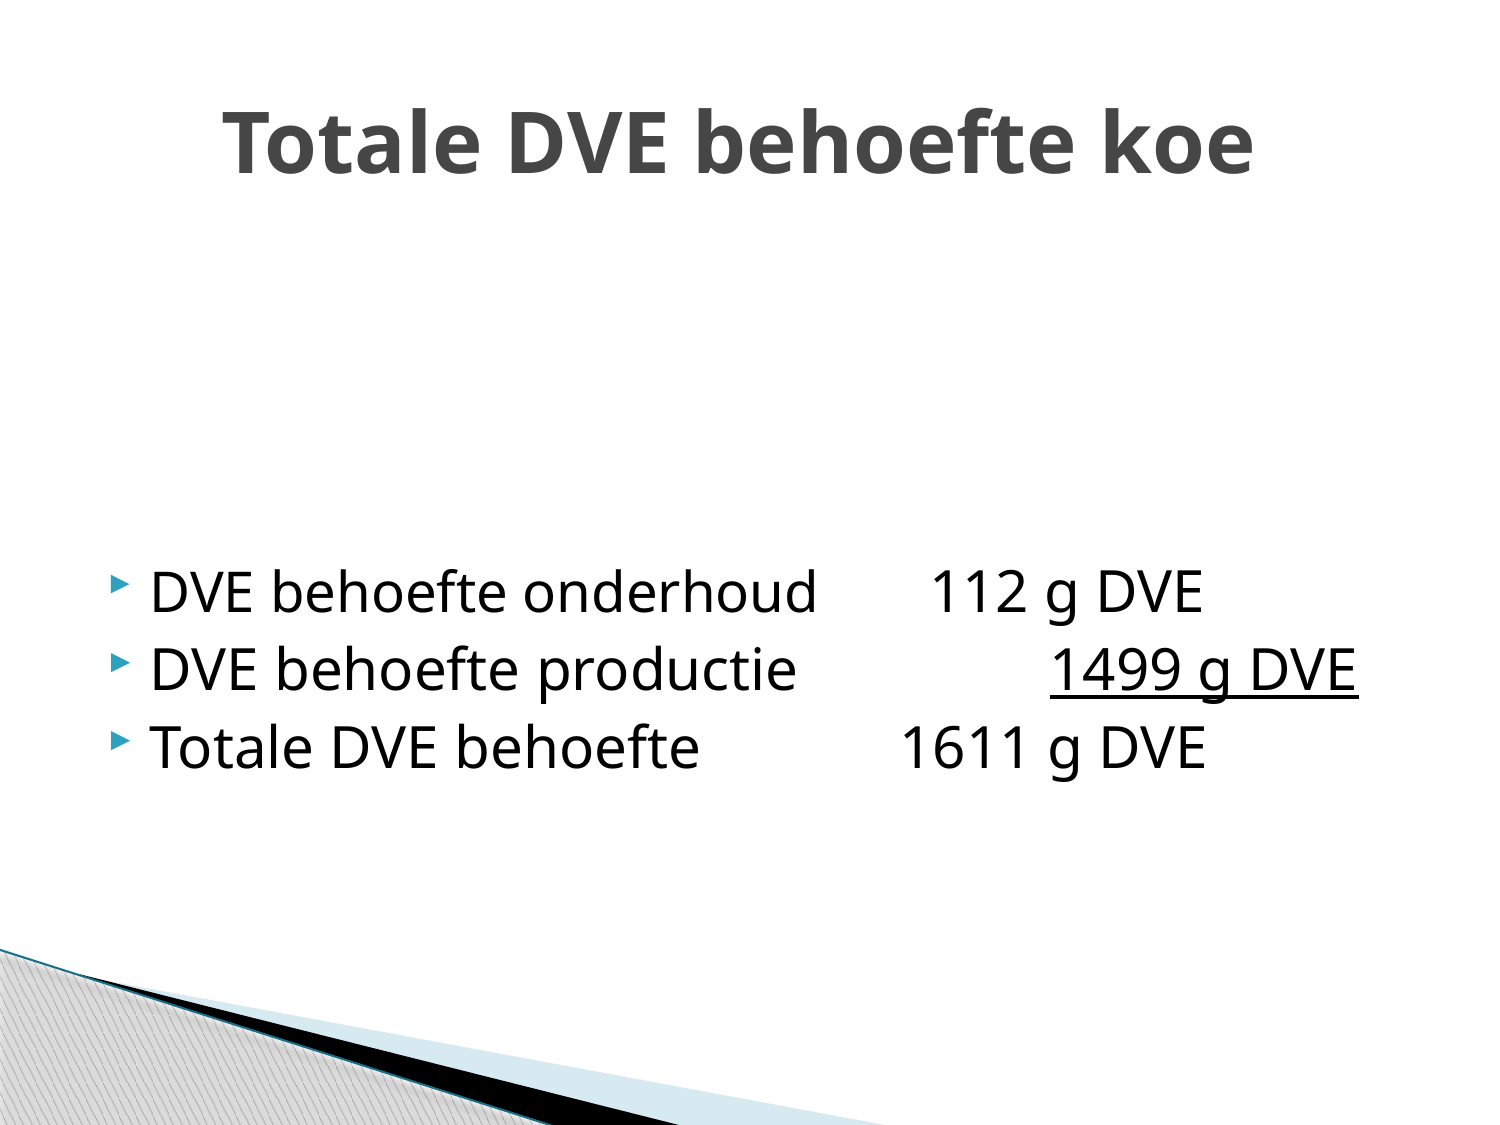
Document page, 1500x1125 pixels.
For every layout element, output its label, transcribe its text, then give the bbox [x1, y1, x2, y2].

list DVE behoefte onderhoud 112 g DVE DVE behoefte productie 1499 g DVE Totale DVE behoefte 1611 g DVE [75, 243, 1425, 986]
title Totale DVE behoefte koe [75, 45, 1425, 233]
